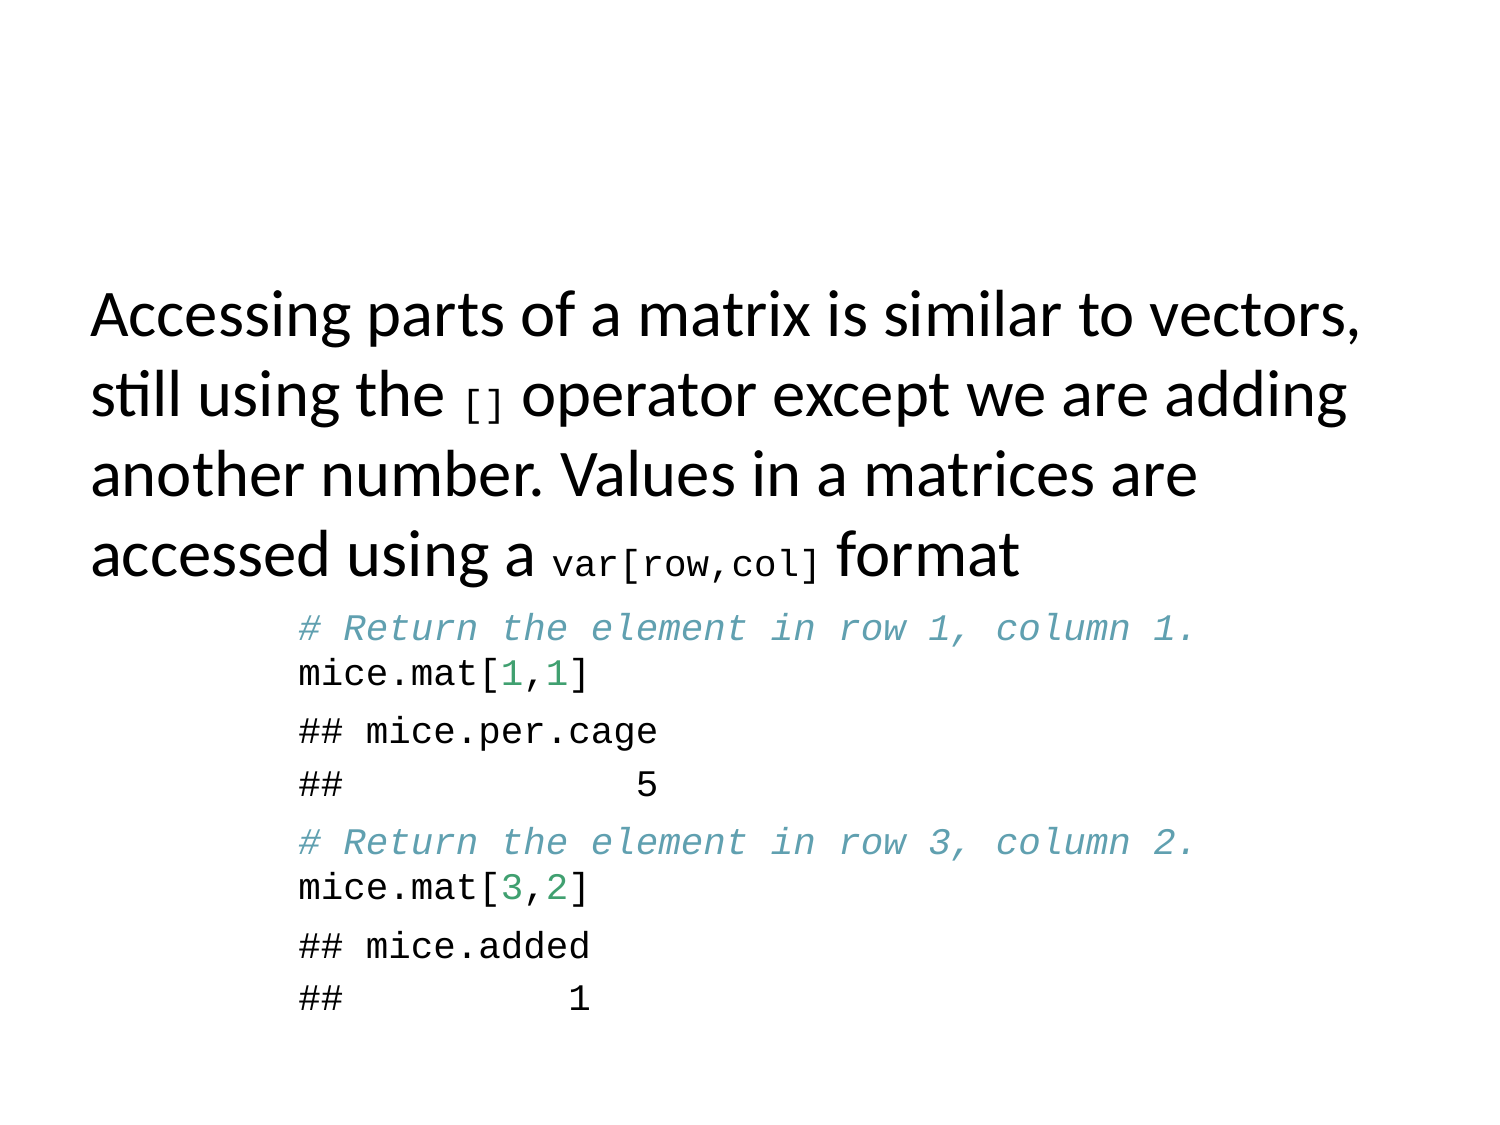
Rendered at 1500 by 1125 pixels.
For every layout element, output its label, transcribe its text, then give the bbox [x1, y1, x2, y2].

list Accessing parts of a matrix is similar to vectors, still using the [] operator except we are adding another number. Values in a matrices are accessed using a var[row,col] format # Return the element in row 1, column 1. mice.mat[1,1] ## mice.per.cage ## 5 # Return the element in row 3, column 2. mice.mat[3,2] ## mice.added ## 1 [75, 262, 1425, 1005]
